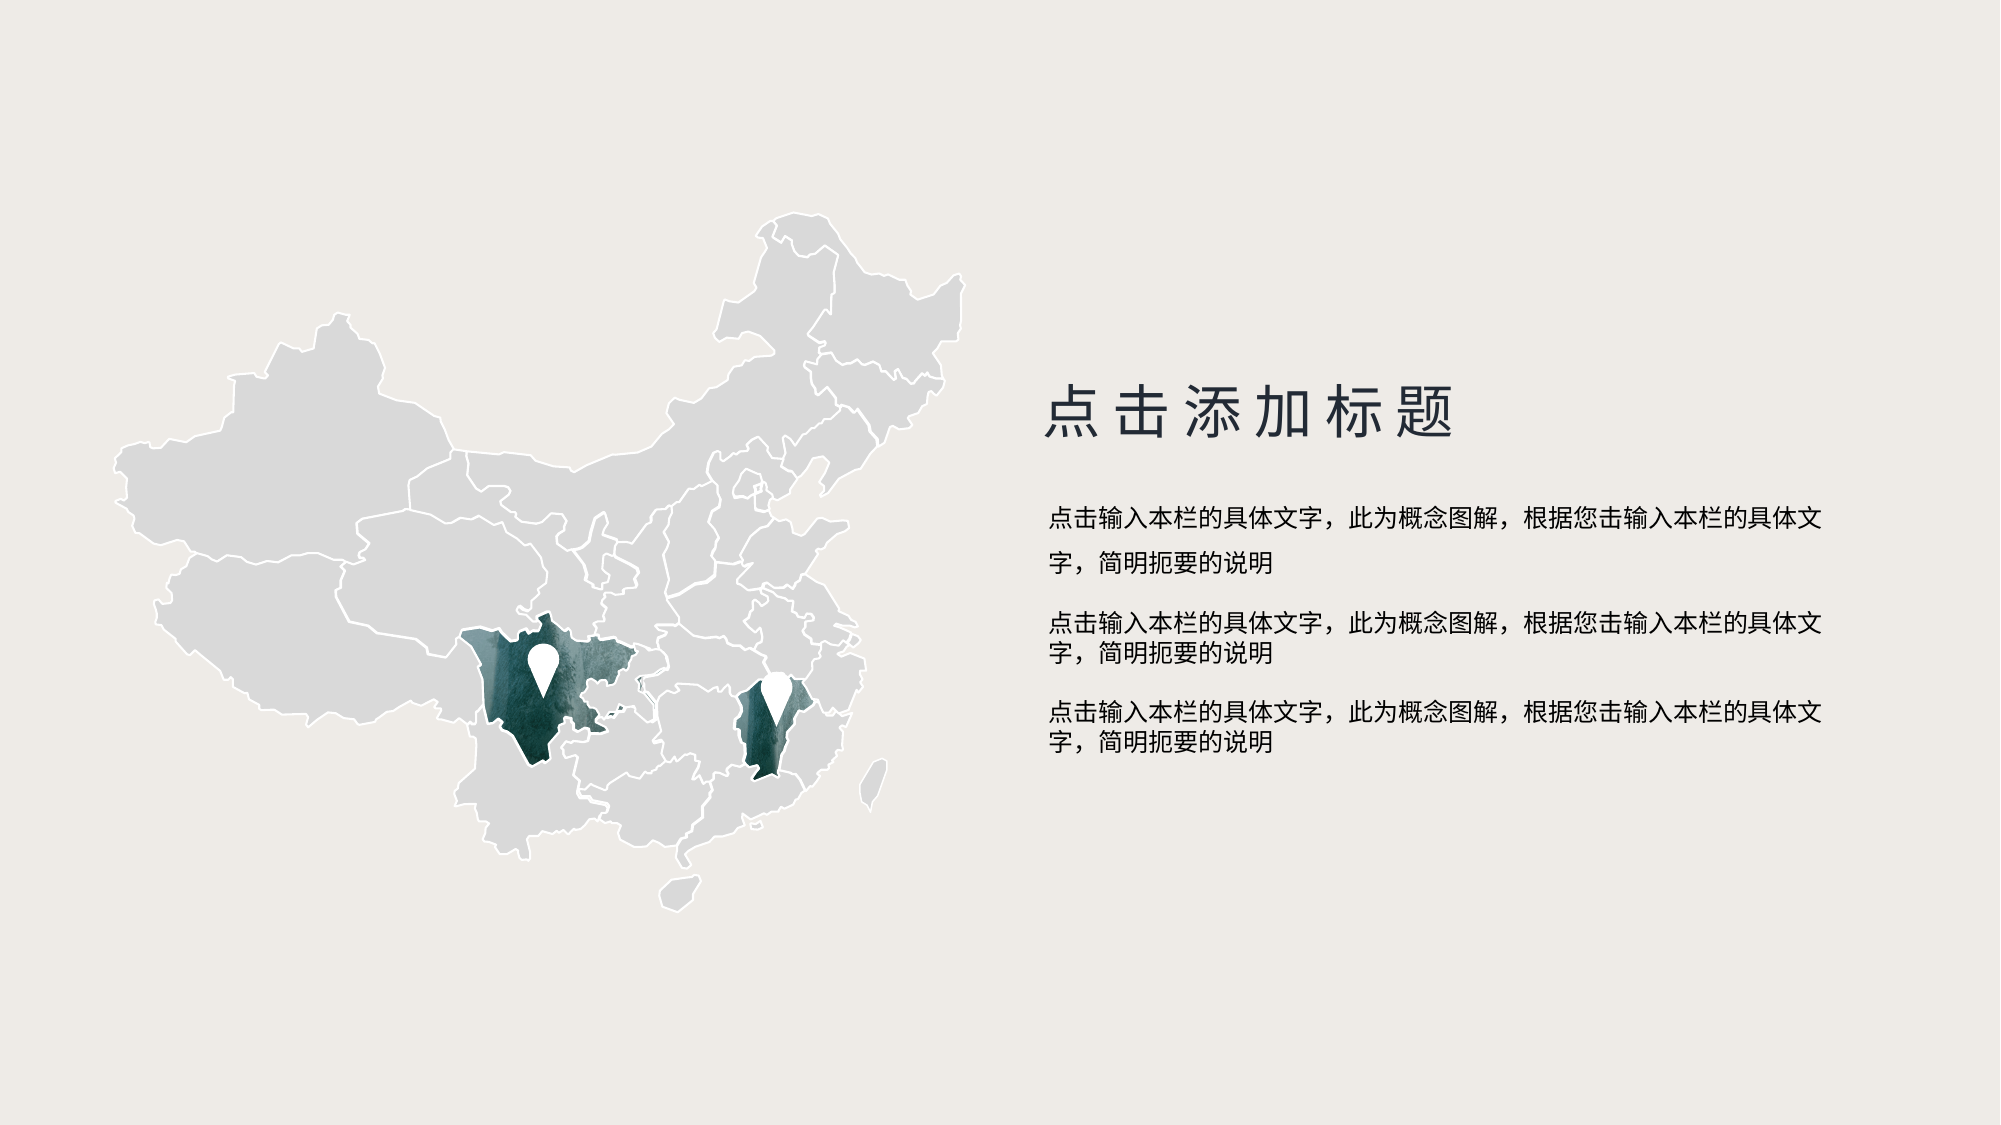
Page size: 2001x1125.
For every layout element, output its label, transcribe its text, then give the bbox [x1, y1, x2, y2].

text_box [527, 643, 560, 699]
text_box 点击输入本栏的具体文字，此为概念图解，根据您击输入本栏的具体文字，简明扼要的说明 点击输入本栏的具体文字，此为概念图解，根据您击输入本栏的具体文字，简明扼要的说明 点击输入本栏的具体文字，此为概念图解，根据您击输入本栏的具体文字，简明扼要的说明 [1033, 480, 1863, 795]
text_box 点击添加标题 [1027, 367, 1502, 453]
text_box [760, 671, 793, 727]
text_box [113, 212, 966, 913]
